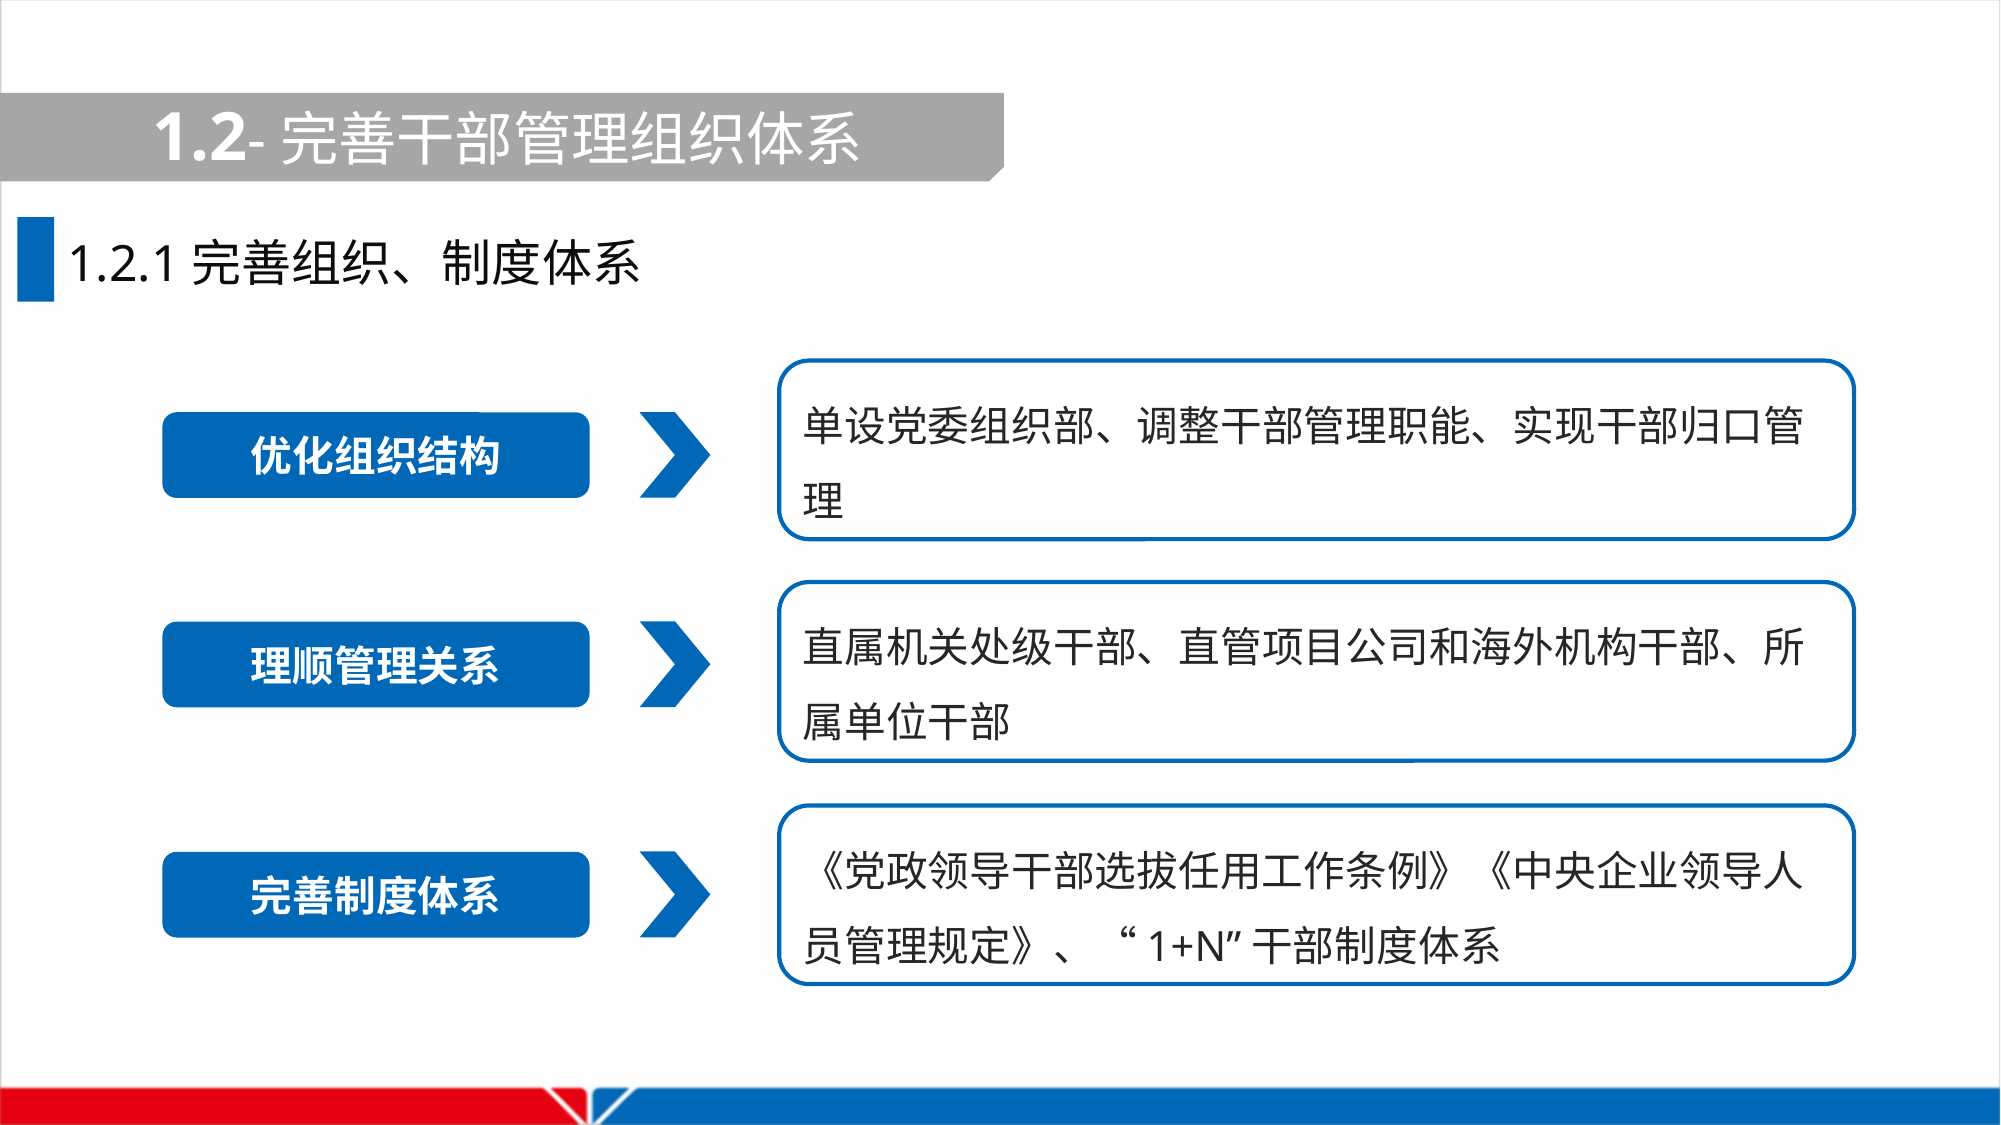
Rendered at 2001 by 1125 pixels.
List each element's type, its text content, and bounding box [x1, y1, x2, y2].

text_box 直属机关处级干部、直管项目公司和海外机构干部、所属单位干部 [779, 582, 1855, 761]
text_box 《党政领导干部选拔任用工作条例》《中央企业领导人员管理规定》、“1+N”干部制度体系 [779, 805, 1855, 985]
text_box [639, 412, 711, 498]
text_box [639, 851, 711, 938]
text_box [17, 216, 1169, 321]
text_box [639, 621, 711, 708]
text_box 优化组织结构 [162, 412, 590, 498]
text_box 完善制度体系 [162, 851, 590, 938]
text_box 单设党委组织部、调整干部管理职能、实现干部归口管理 [779, 360, 1855, 540]
text_box 理顺管理关系 [162, 621, 590, 708]
picture [0, 0, 2001, 1125]
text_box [0, 29, 2000, 248]
